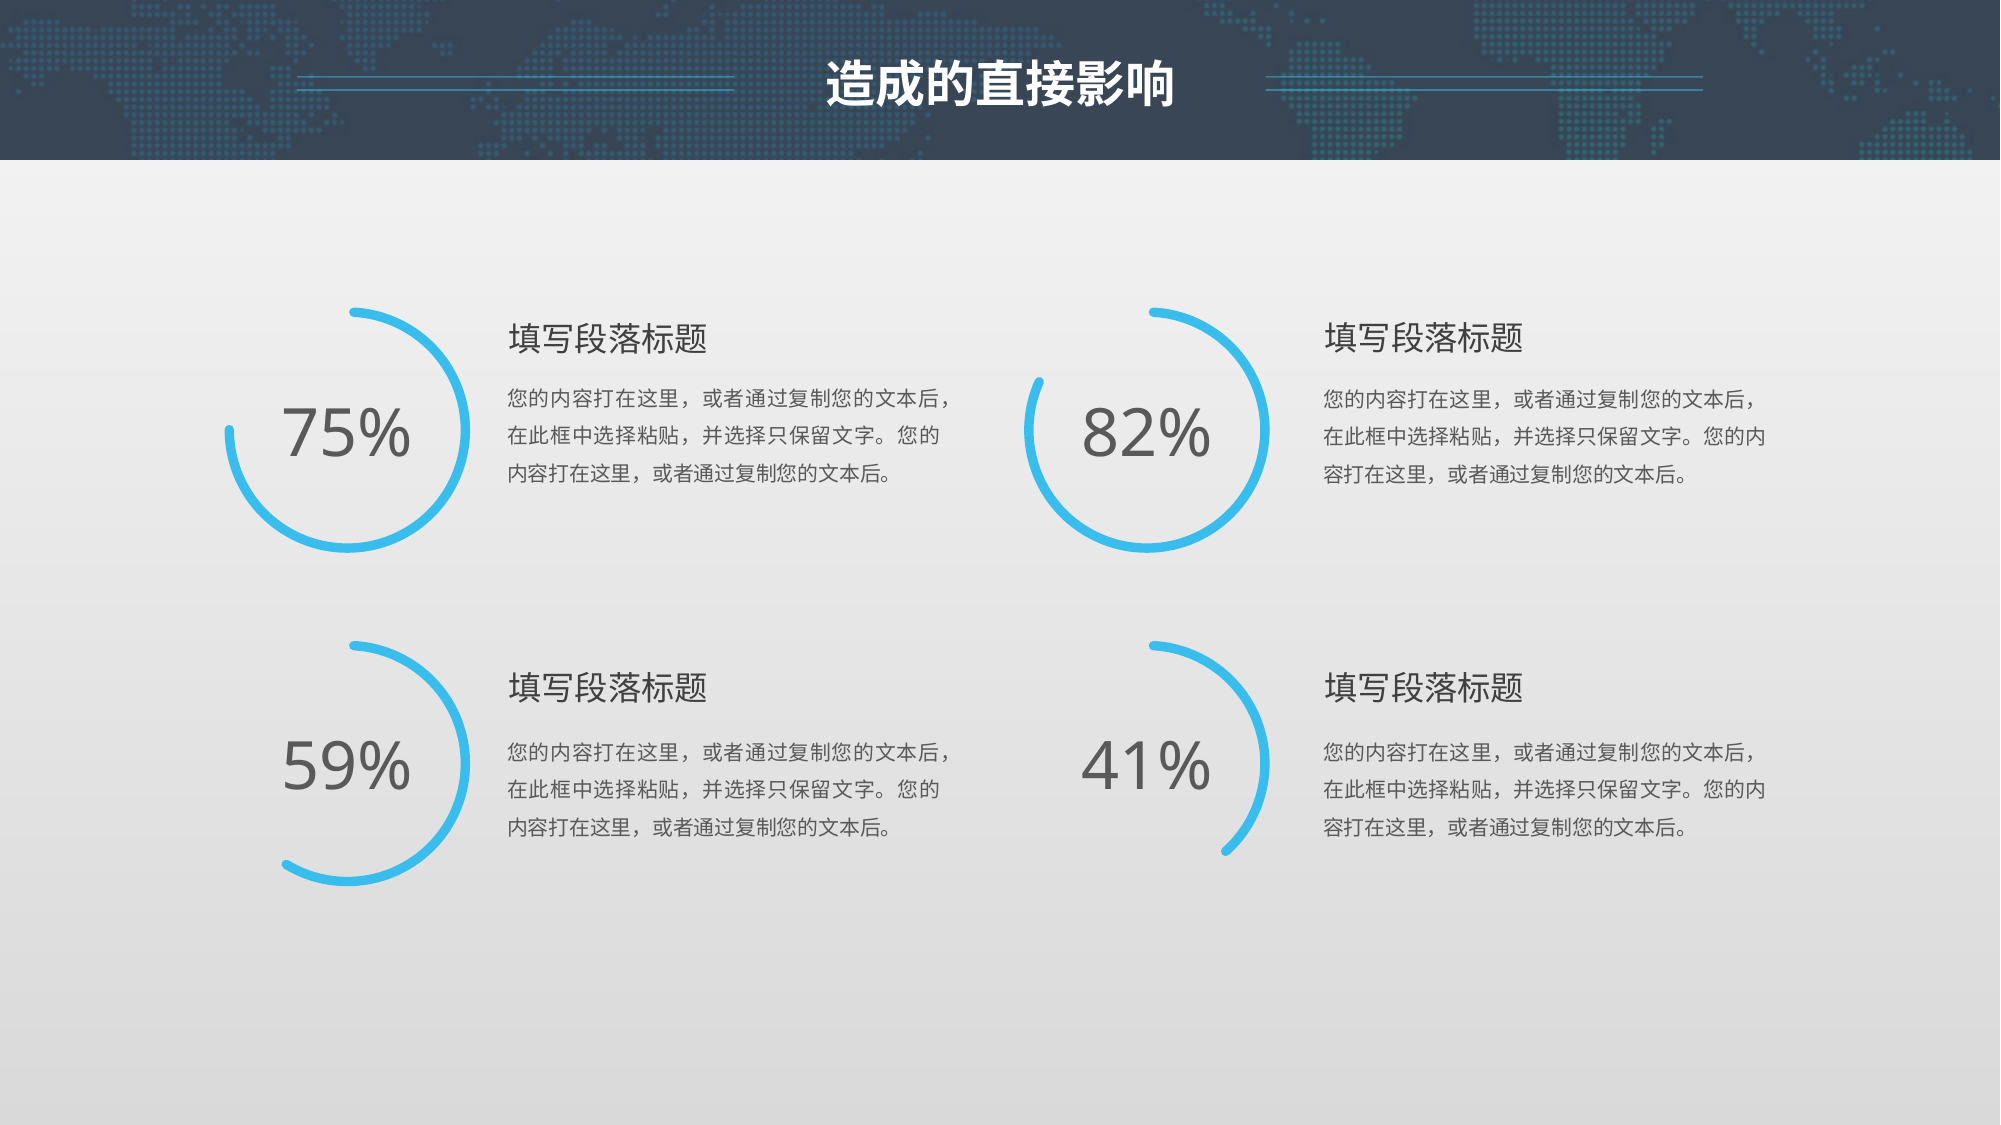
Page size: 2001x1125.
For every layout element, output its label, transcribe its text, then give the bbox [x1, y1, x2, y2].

text_box 75% [266, 382, 429, 477]
picture [0, 0, 2000, 161]
text_box 59% [266, 715, 429, 811]
text_box [1028, 311, 1266, 549]
text_box 您的内容打在这里，或者通过复制您的文本后，在此框中选择粘贴，并选择只保留文字。您的内容打在这里，或者通过复制您的文本后。 [492, 365, 955, 493]
text_box 您的内容打在这里，或者通过复制您的文本后，在此框中选择粘贴，并选择只保留文字。您的内容打在这里，或者通过复制您的文本后。 [1308, 719, 1782, 847]
text_box 您的内容打在这里，或者通过复制您的文本后，在此框中选择粘贴，并选择只保留文字。您的内容打在这里，或者通过复制您的文本后。 [1308, 366, 1782, 494]
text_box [296, 76, 1704, 91]
text_box [1149, 644, 1266, 852]
text_box 41% [1066, 715, 1228, 811]
text_box 填写段落标题 [493, 310, 723, 366]
text_box 填写段落标题 [1309, 310, 1540, 365]
text_box [285, 644, 467, 883]
text_box 填写段落标题 [1309, 659, 1540, 715]
text_box 造成的直接影响 [810, 98, 1190, 121]
text_box 82% [1066, 382, 1228, 477]
text_box 您的内容打在这里，或者通过复制您的文本后，在此框中选择粘贴，并选择只保留文字。您的内容打在这里，或者通过复制您的文本后。 [492, 719, 955, 847]
text_box 填写段落标题 [493, 659, 723, 715]
text_box [228, 311, 467, 549]
text_box 造成的直接影响 [810, 45, 1190, 75]
